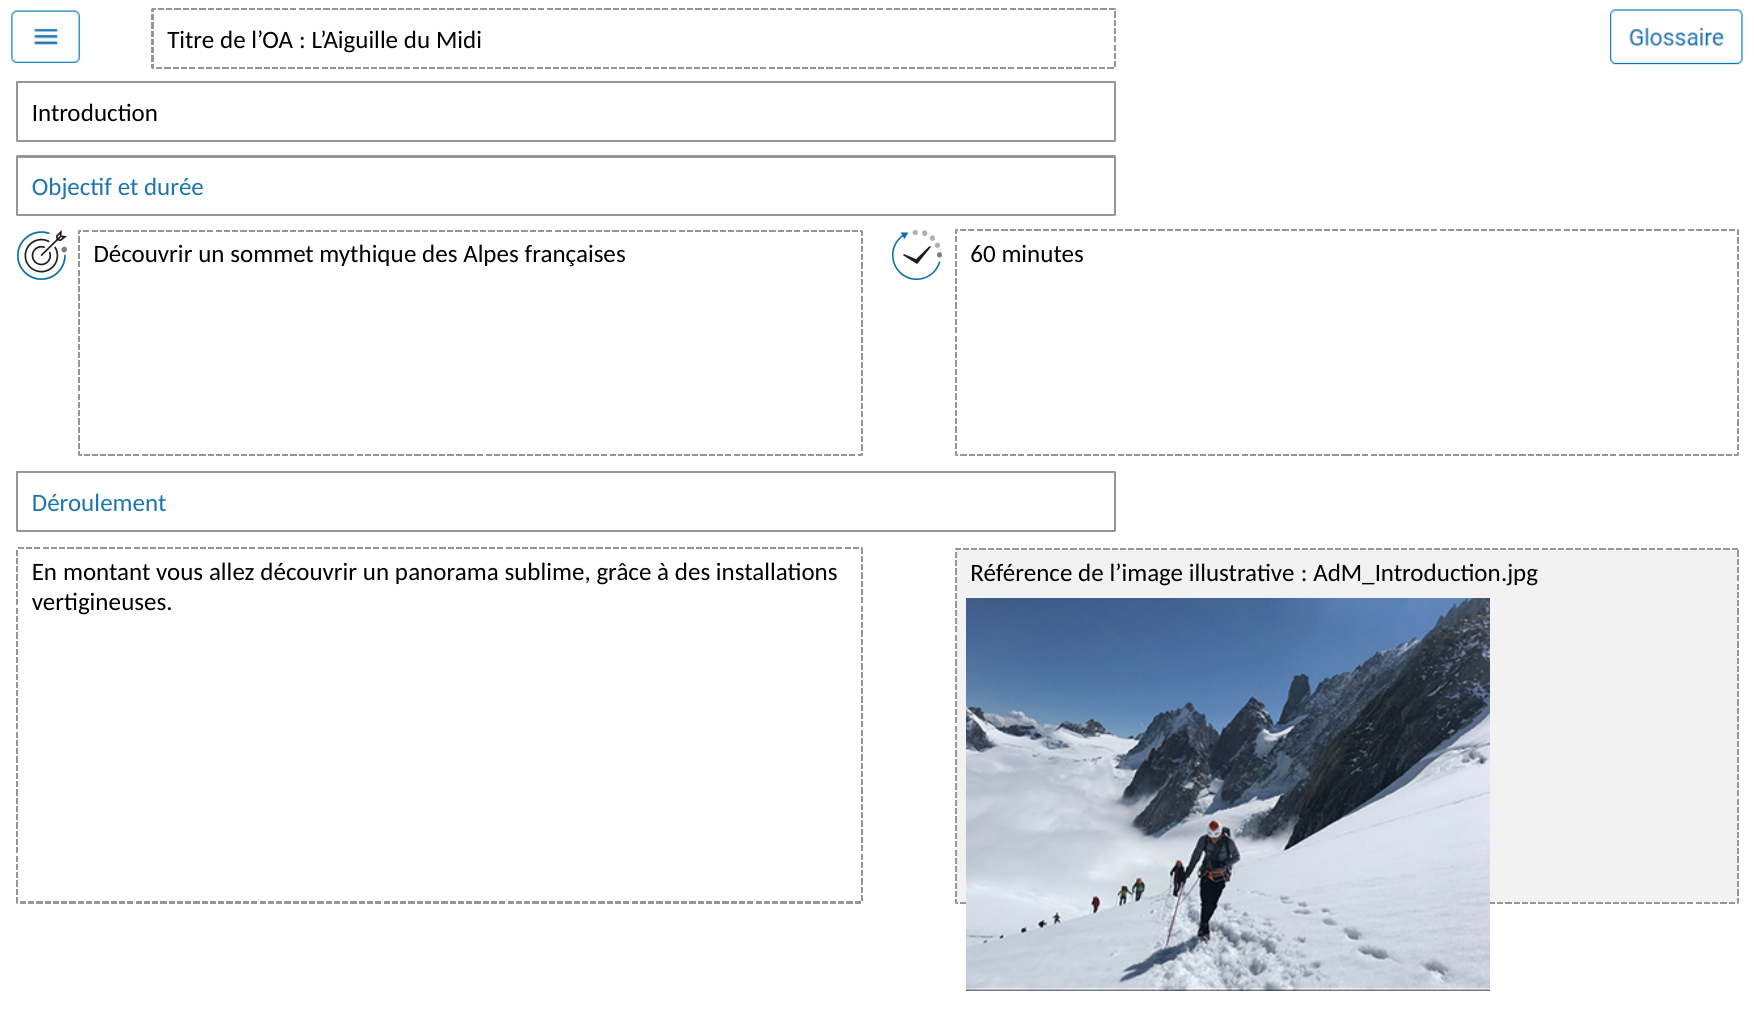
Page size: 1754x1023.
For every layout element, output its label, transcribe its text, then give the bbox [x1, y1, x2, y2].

picture [966, 598, 1490, 991]
picture [0, 0, 97, 70]
text_box 60 minutes [955, 230, 1739, 455]
picture [1595, 0, 1754, 70]
text_box Référence de l’image illustrative : AdM_Introduction.jpg [955, 548, 1739, 903]
text_box Découvrir un sommet mythique des Alpes françaises [78, 230, 862, 455]
text_box Titre de l’OA : L’Aiguille du Midi [150, 7, 1117, 70]
text_box En montant vous allez découvrir un panorama sublime, grâce à des installations vertigineuses. [17, 548, 862, 903]
picture [17, 264, 34, 280]
picture [892, 263, 909, 280]
picture [892, 230, 942, 280]
picture [17, 230, 67, 280]
